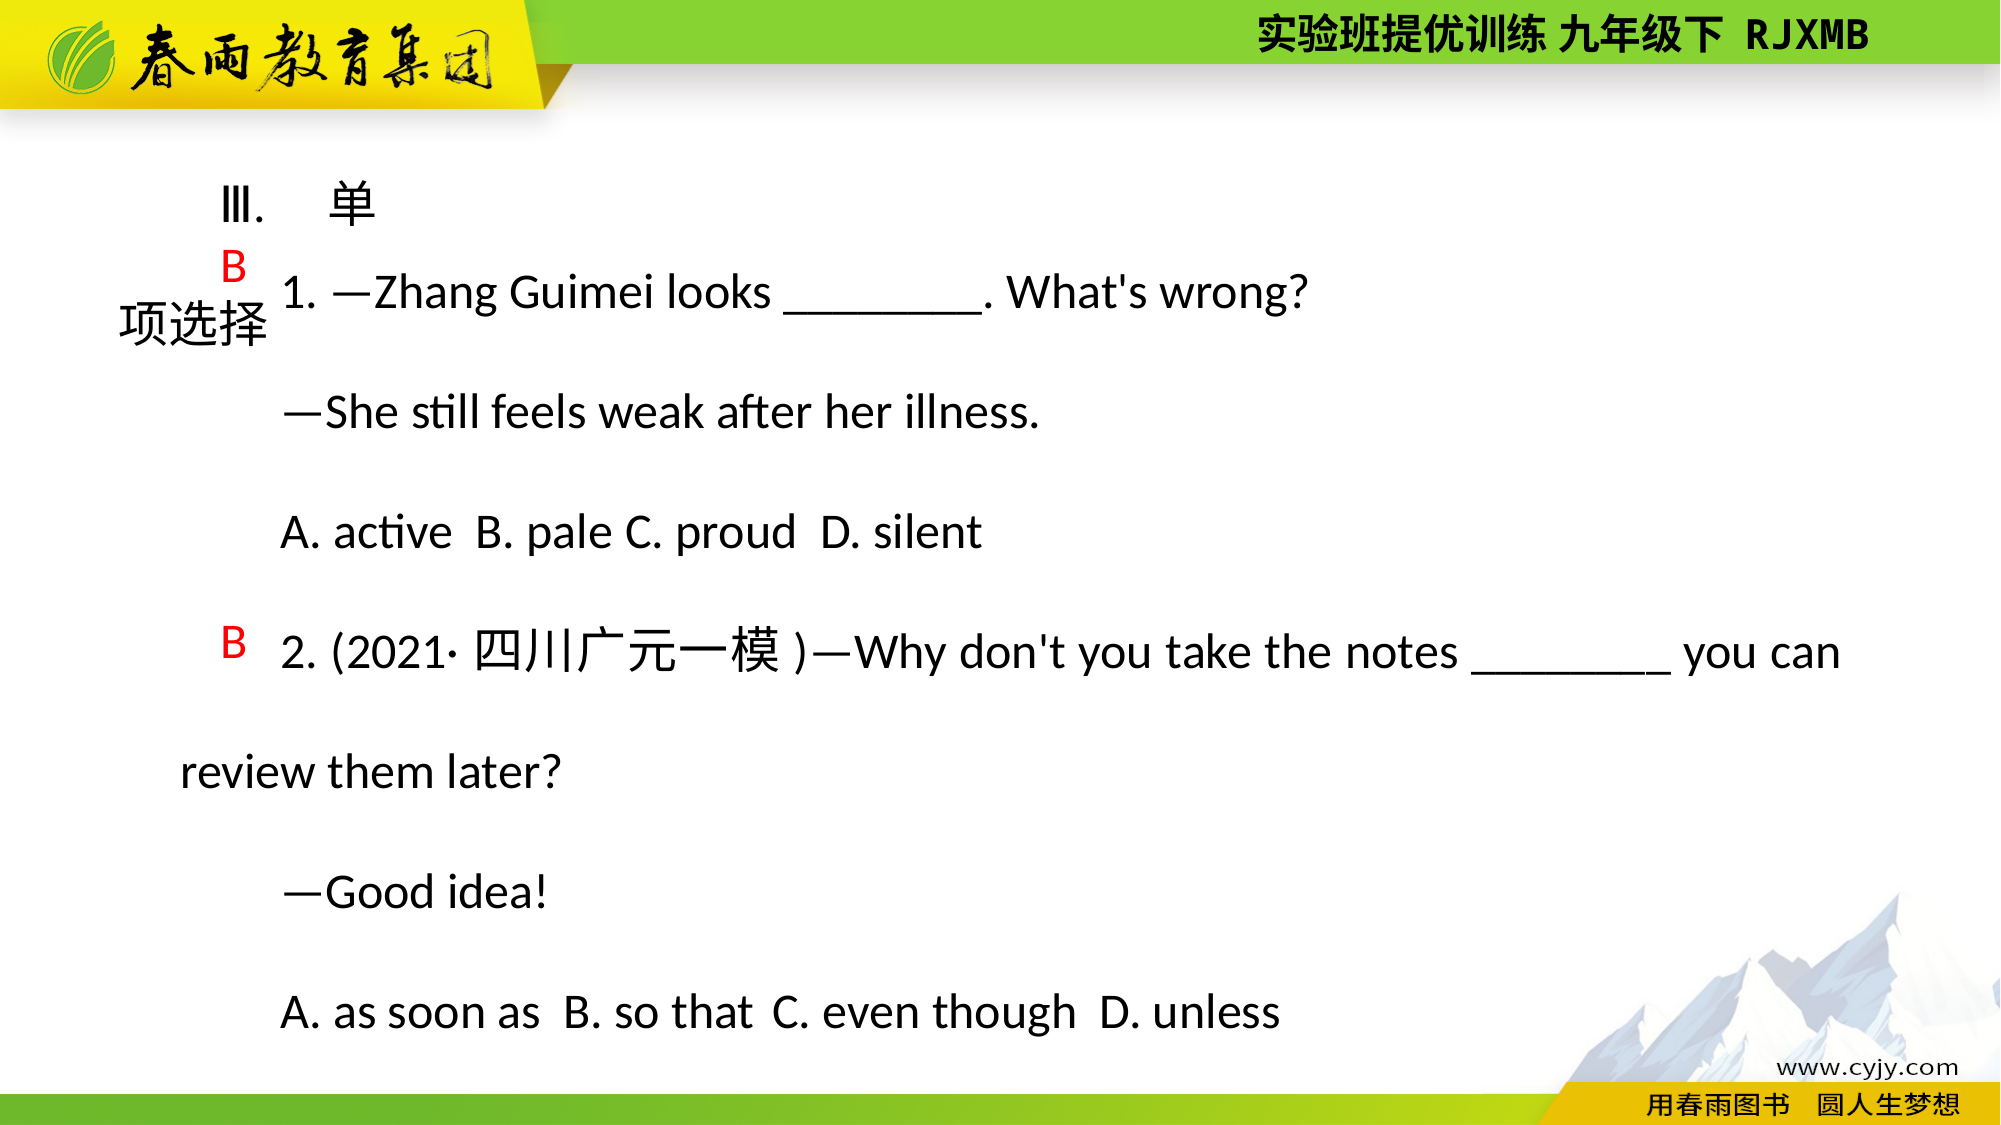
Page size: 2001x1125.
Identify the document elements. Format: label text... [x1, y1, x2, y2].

picture [0, 0, 2001, 1125]
text_box 1. —Zhang Guimei looks ________. What's wrong? —She still feels weak after her illness. A. active B. pale C. proud D. silent 2. (2021·四川广元一模)—Why don't you take the notes ________ you can review them later? —Good idea! A. as soon as B. so that C. even though D. unless [165, 190, 1858, 1046]
text_box B [205, 224, 263, 300]
text_box Ⅲ. 单项选择 [104, 105, 393, 241]
text_box B [205, 601, 263, 677]
